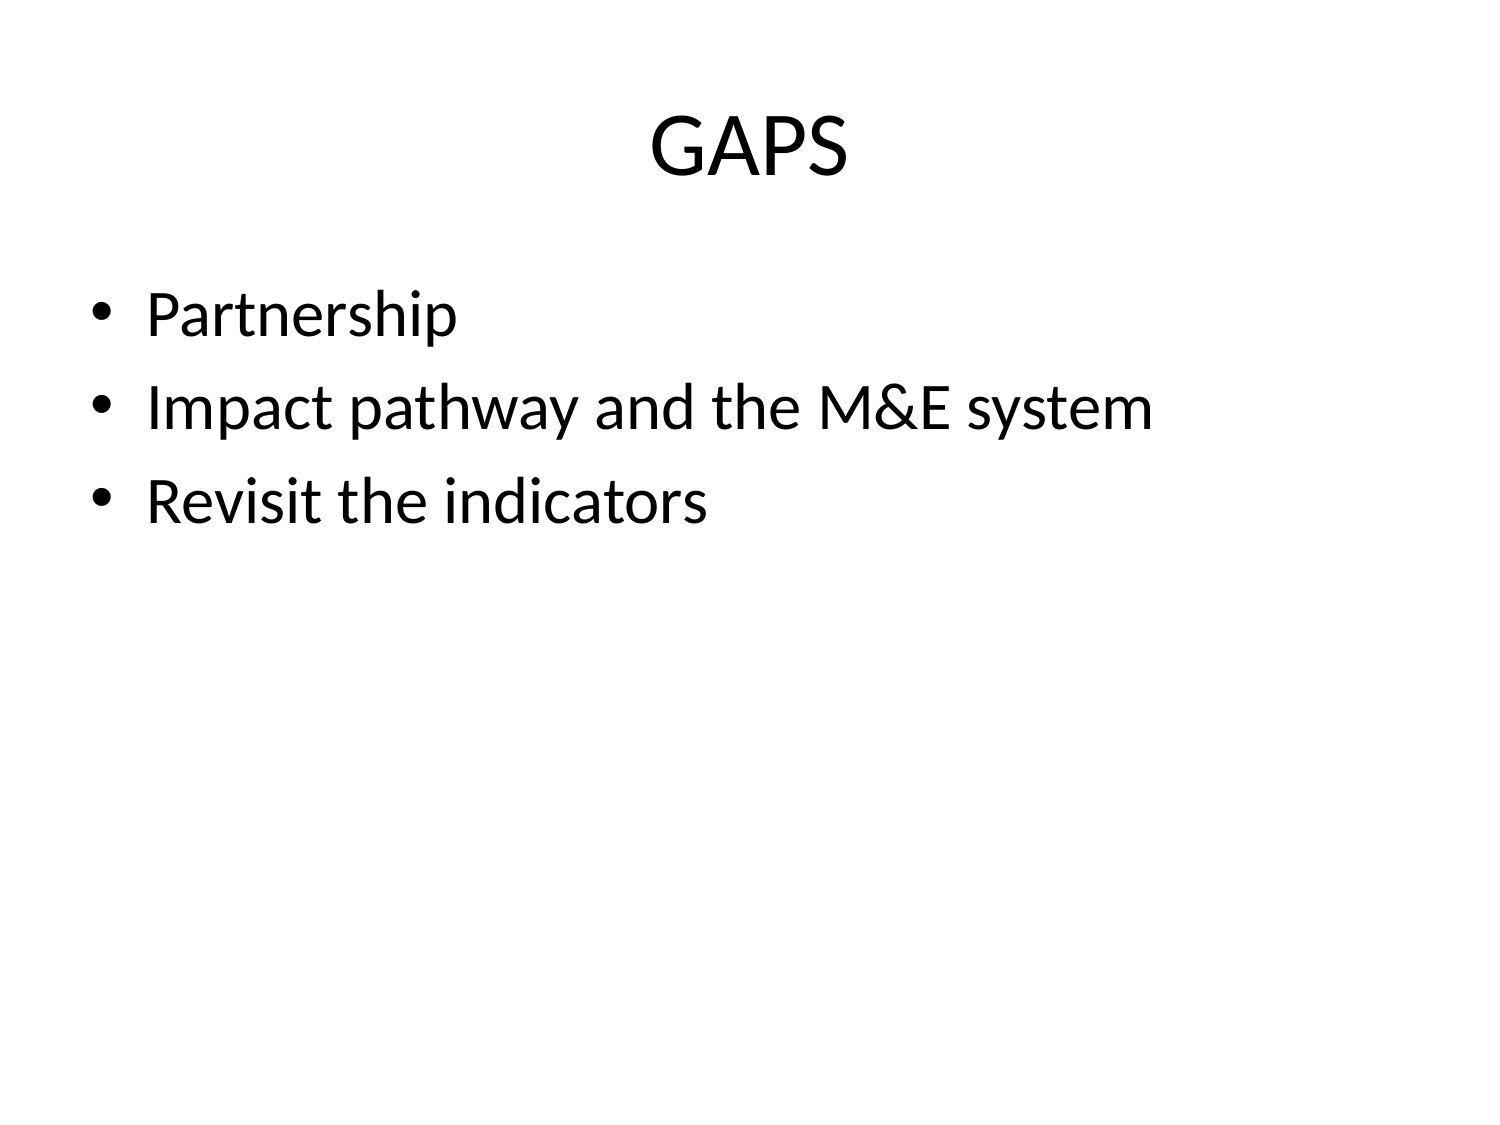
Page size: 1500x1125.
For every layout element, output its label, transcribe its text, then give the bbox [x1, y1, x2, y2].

list Partnership Impact pathway and the M&E system Revisit the indicators [75, 262, 1425, 1005]
title GAPS [75, 45, 1425, 233]
